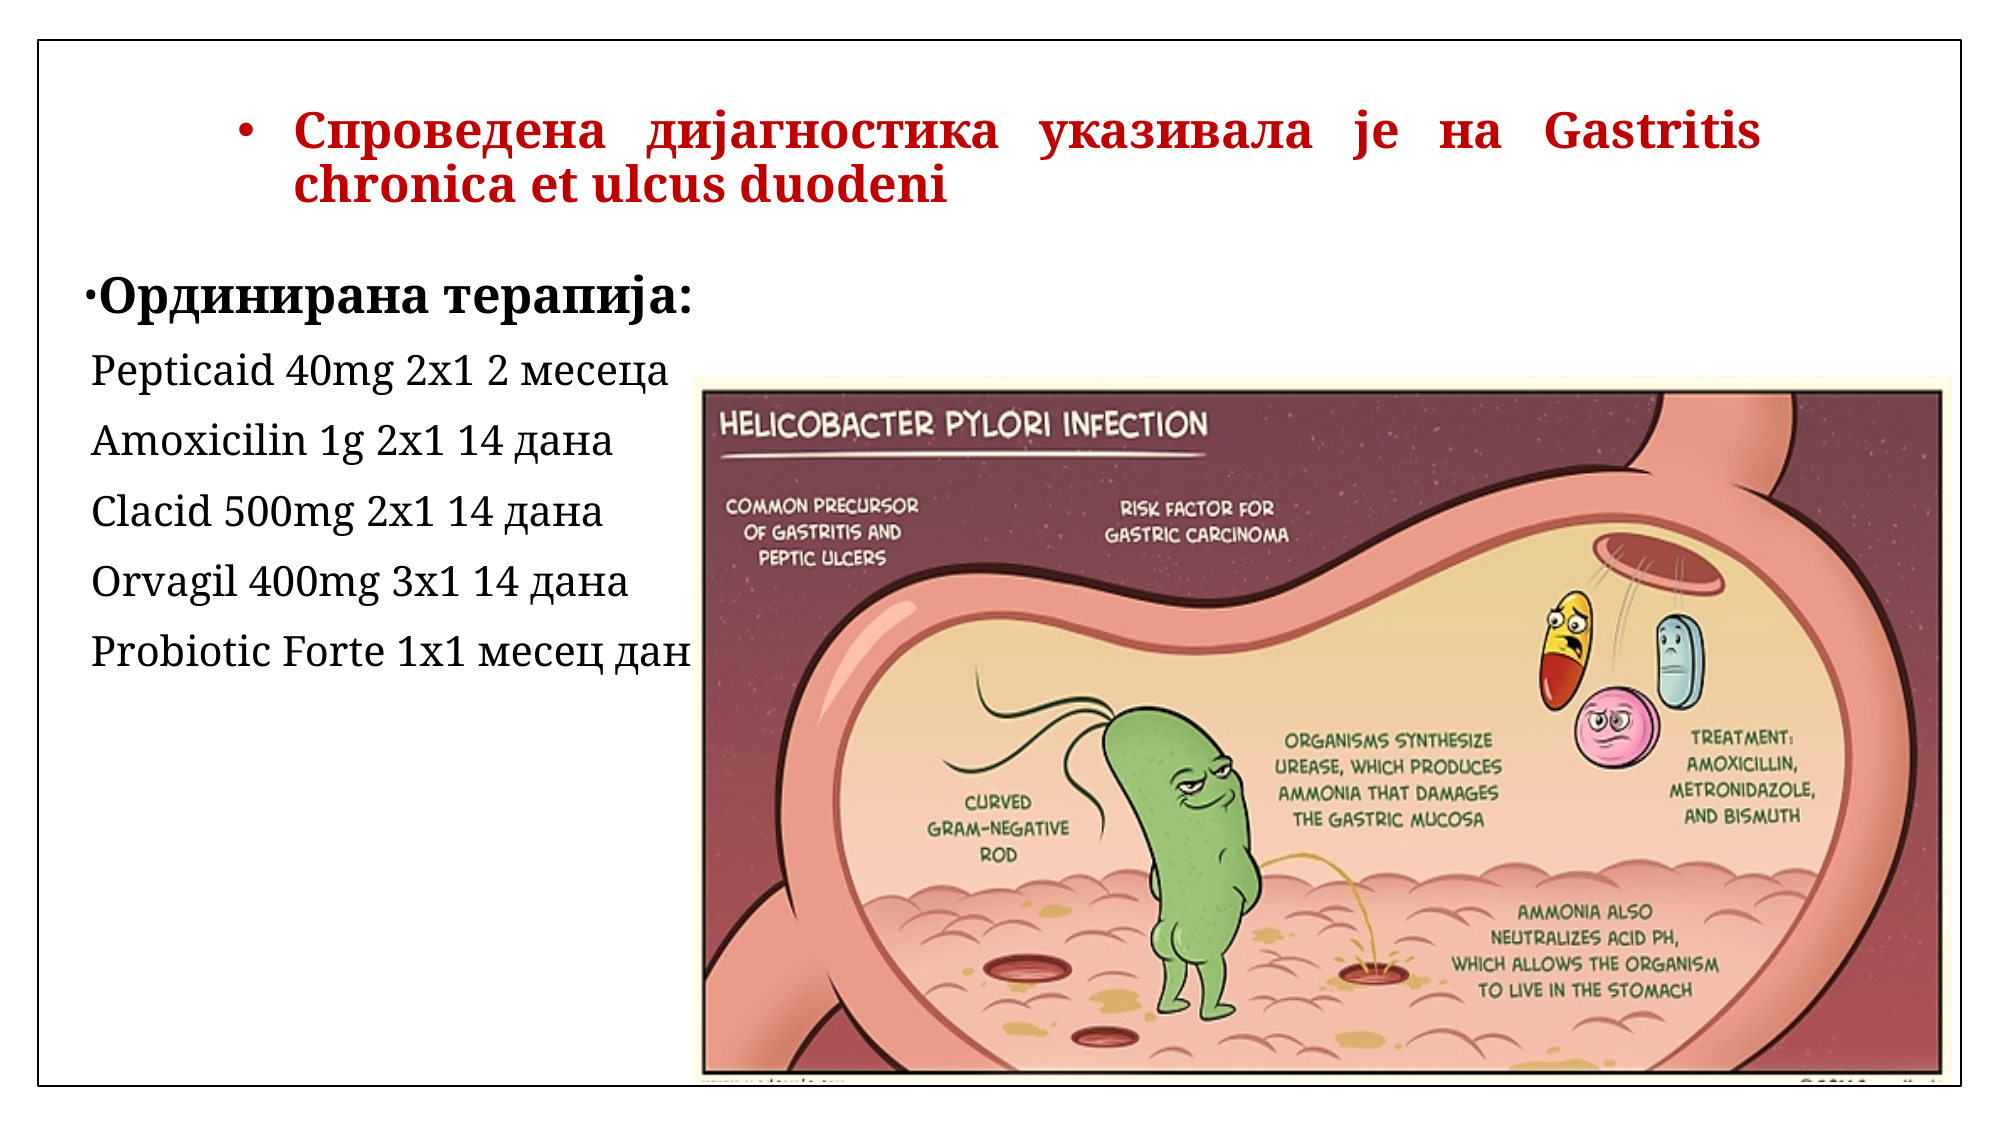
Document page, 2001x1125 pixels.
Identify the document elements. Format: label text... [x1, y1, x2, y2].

picture [692, 375, 1953, 1082]
title Спроведена дијагностика указивала је на Gastritis chronica et ulcus duodeni [222, 83, 1778, 236]
list Ординирана терапија: Pepticaid 40mg 2x1 2 месеца Amoxicilin 1g 2x1 14 дана Clacid 500mg 2x1 14 дана Orvagil 400mg 3x1 14 дана Probiotic Forte 1x1 месец дана [68, 252, 1799, 915]
